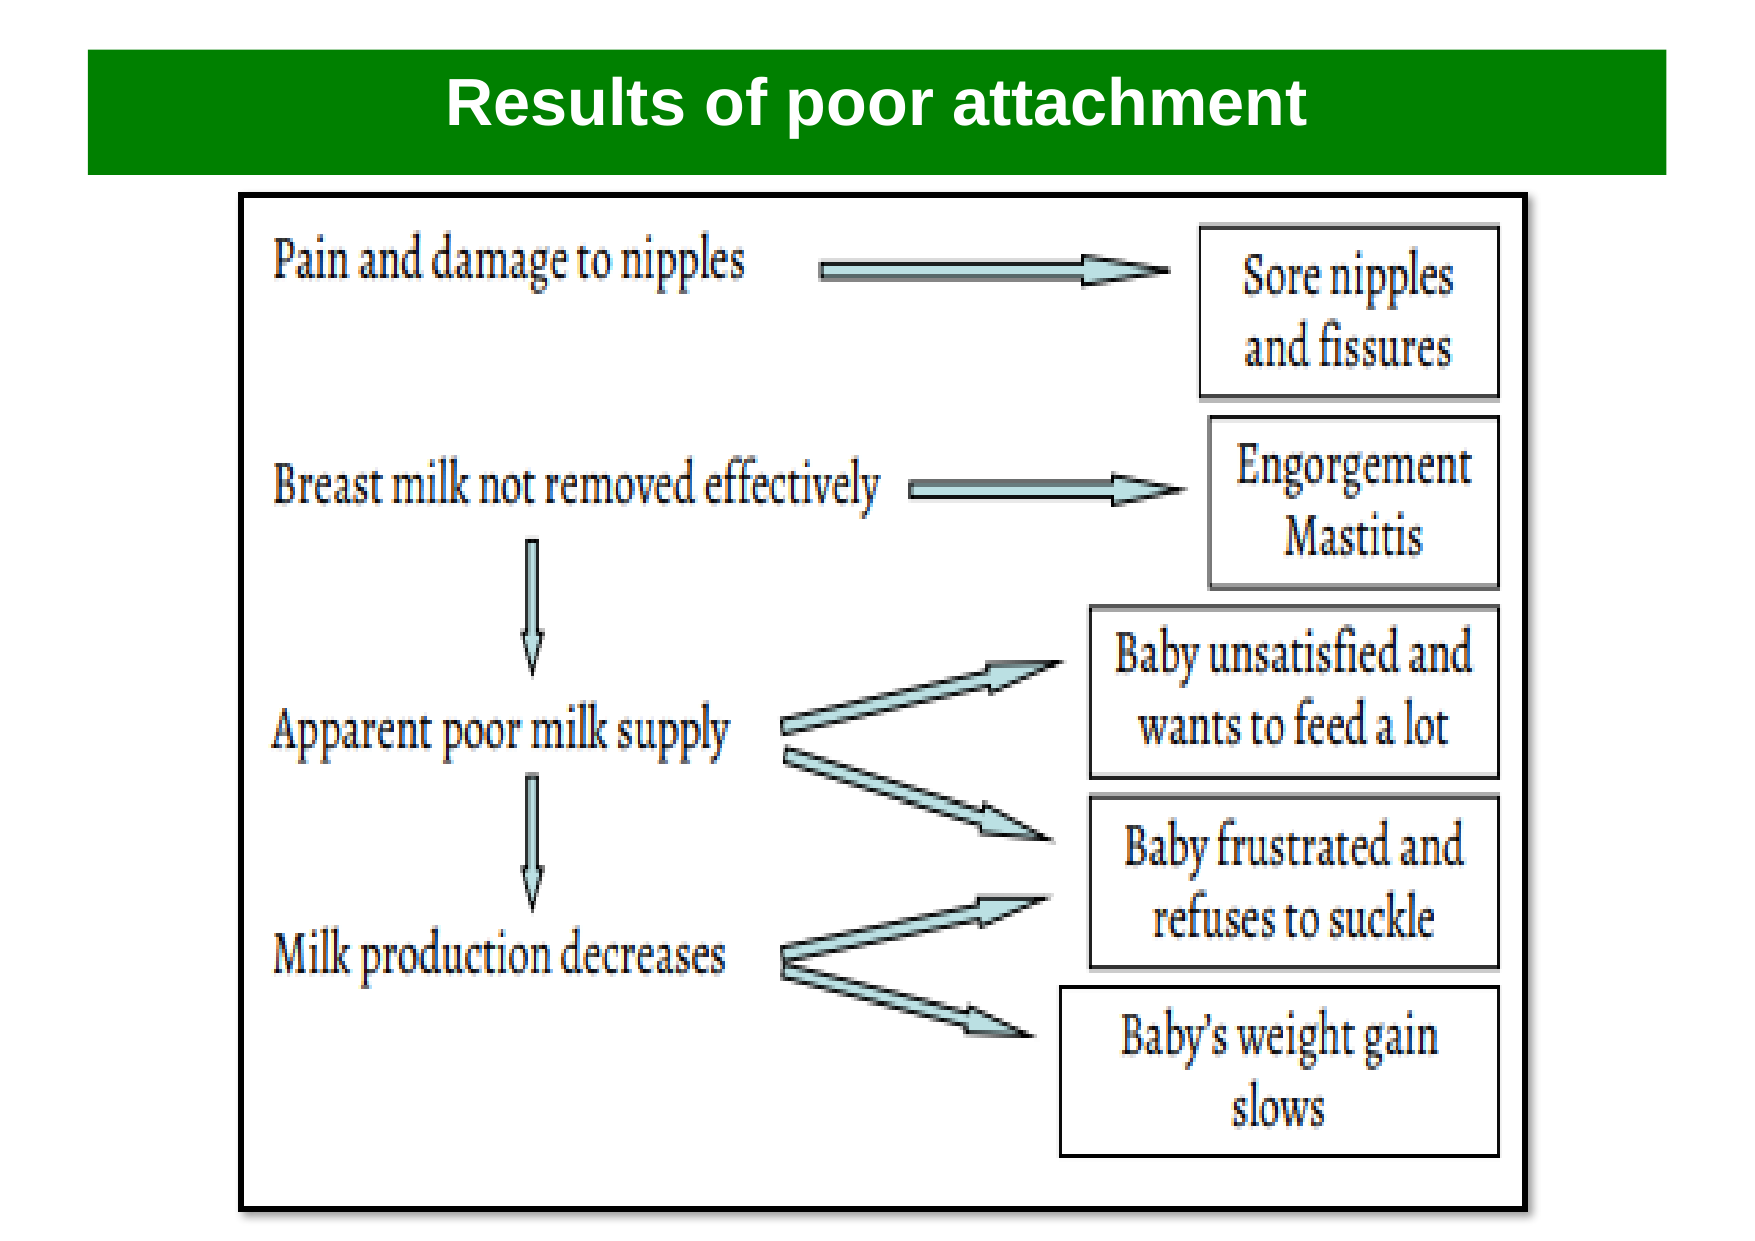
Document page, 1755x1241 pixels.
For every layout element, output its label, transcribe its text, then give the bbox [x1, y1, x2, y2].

title Results of poor attachment [87, 49, 1667, 176]
picture [243, 197, 1522, 1207]
